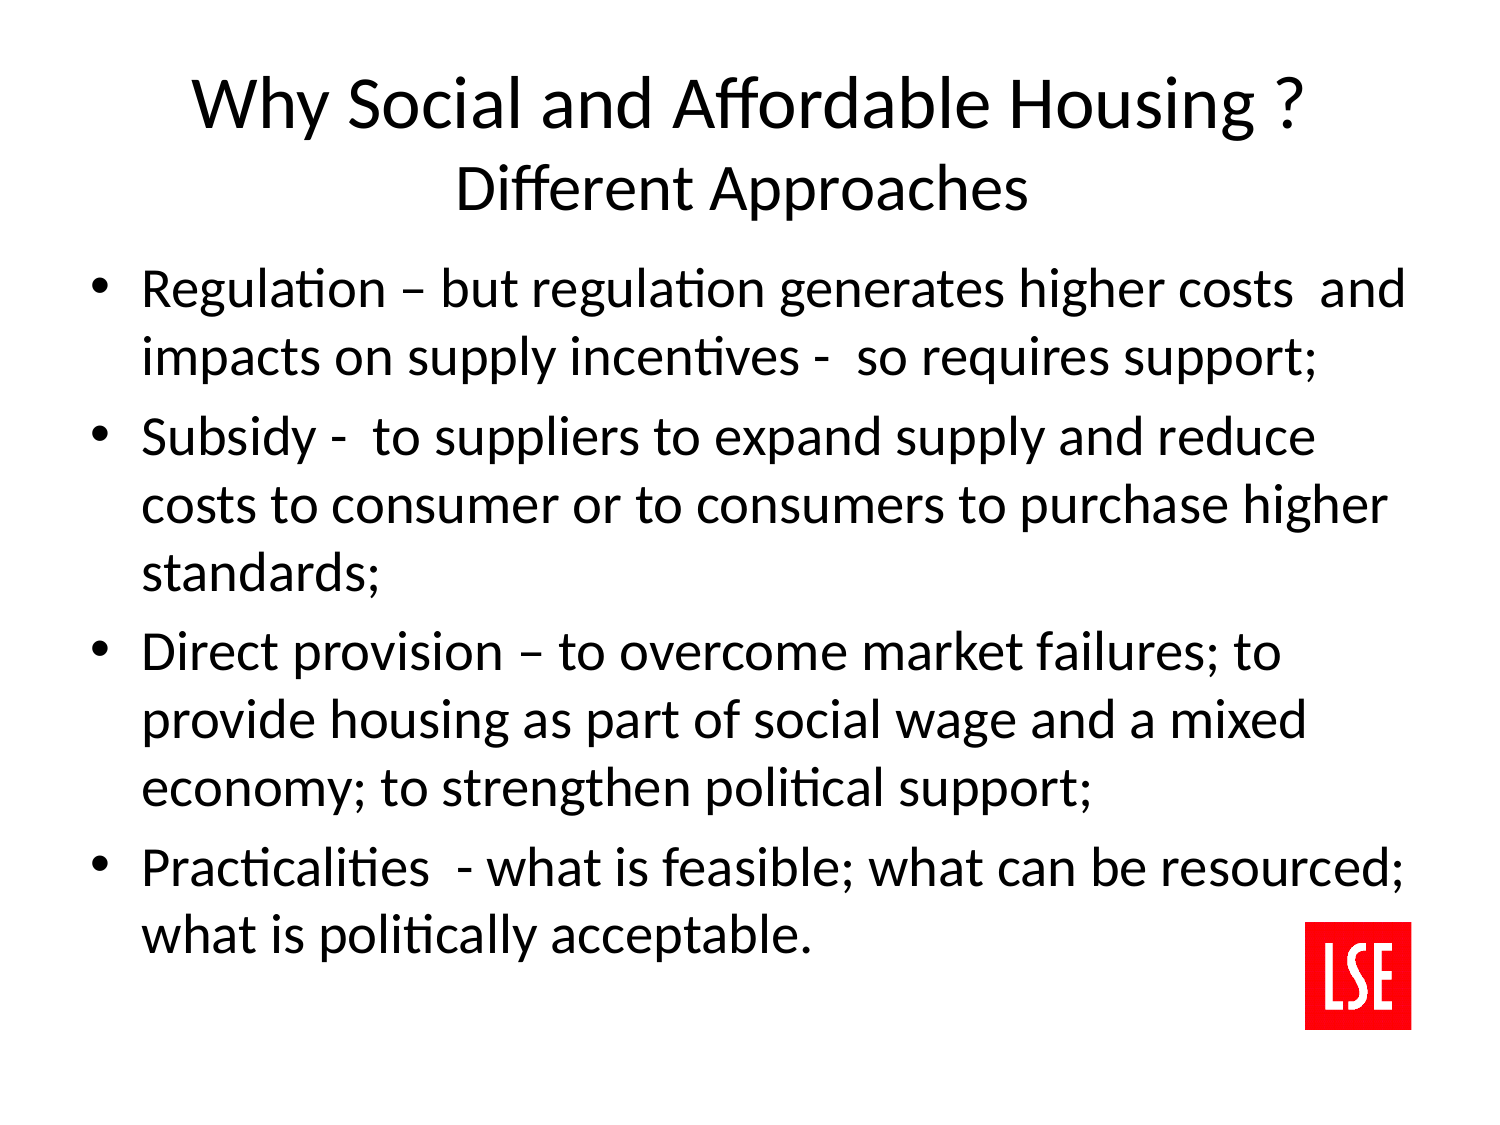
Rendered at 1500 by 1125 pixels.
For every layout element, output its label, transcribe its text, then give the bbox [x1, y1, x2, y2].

title Why Social and Affordable Housing ? Different Approaches [75, 45, 1425, 233]
list Regulation – but regulation generates higher costs and impacts on supply incentives - so requires support; Subsidy - to suppliers to expand supply and reduce costs to consumer or to consumers to purchase higher standards; Direct provision – to overcome market failures; to provide housing as part of social wage and a mixed economy; to strengthen political support; Practicalities - what is feasible; what can be resourced; what is politically acceptable. [75, 243, 1425, 1005]
picture [1304, 922, 1412, 1030]
